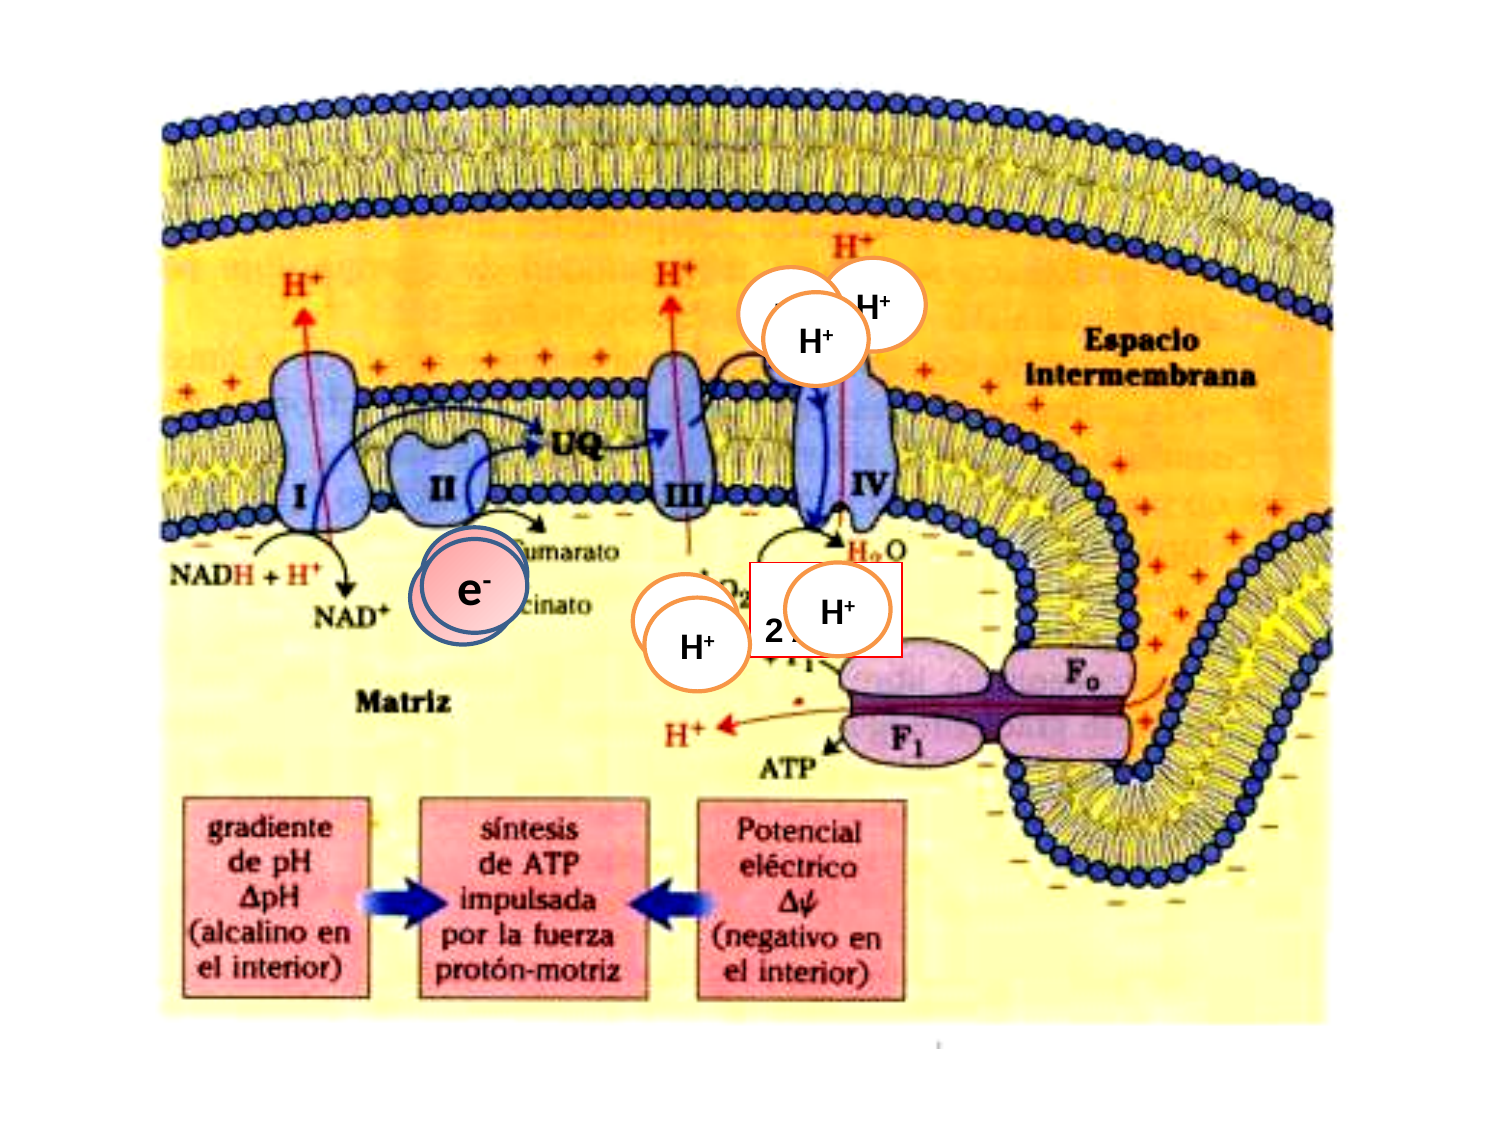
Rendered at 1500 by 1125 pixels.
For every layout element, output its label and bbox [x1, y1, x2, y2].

picture [52, 54, 1412, 1049]
